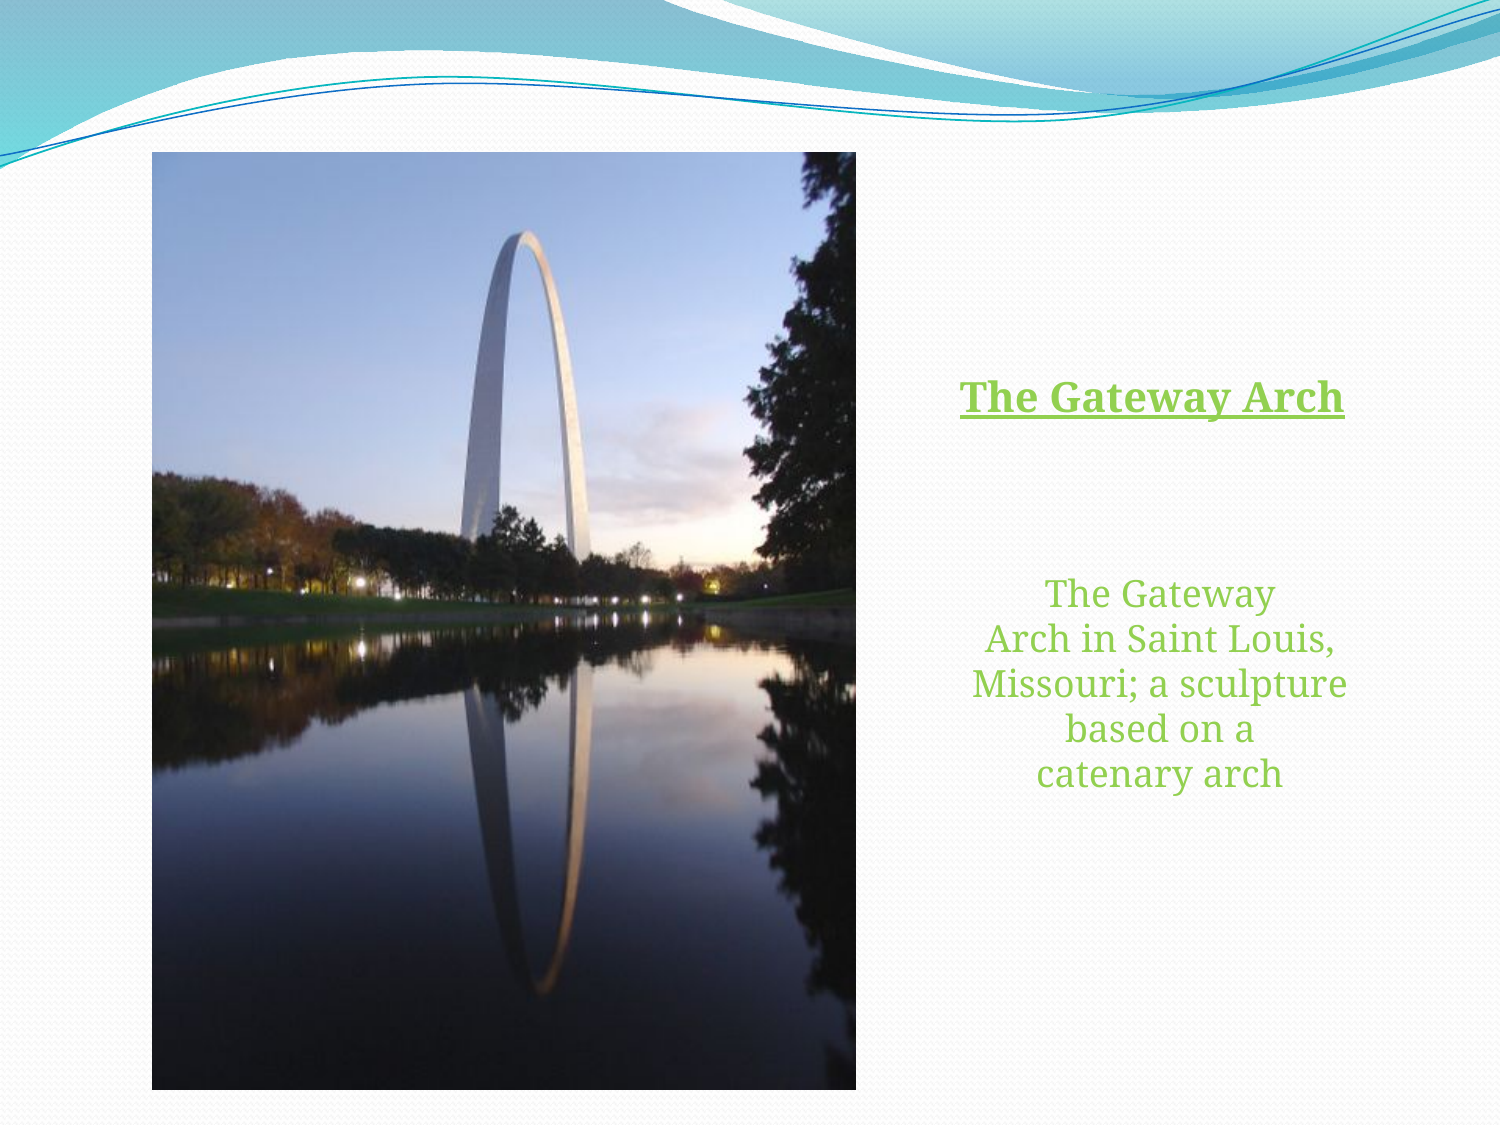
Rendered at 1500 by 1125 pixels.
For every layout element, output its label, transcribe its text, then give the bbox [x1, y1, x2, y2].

text_box The Gateway Arch [944, 363, 1370, 429]
picture [152, 152, 856, 1091]
text_box The Gateway Arch in Saint Louis, Missouri; a sculpture based on a catenary arch [937, 562, 1383, 803]
